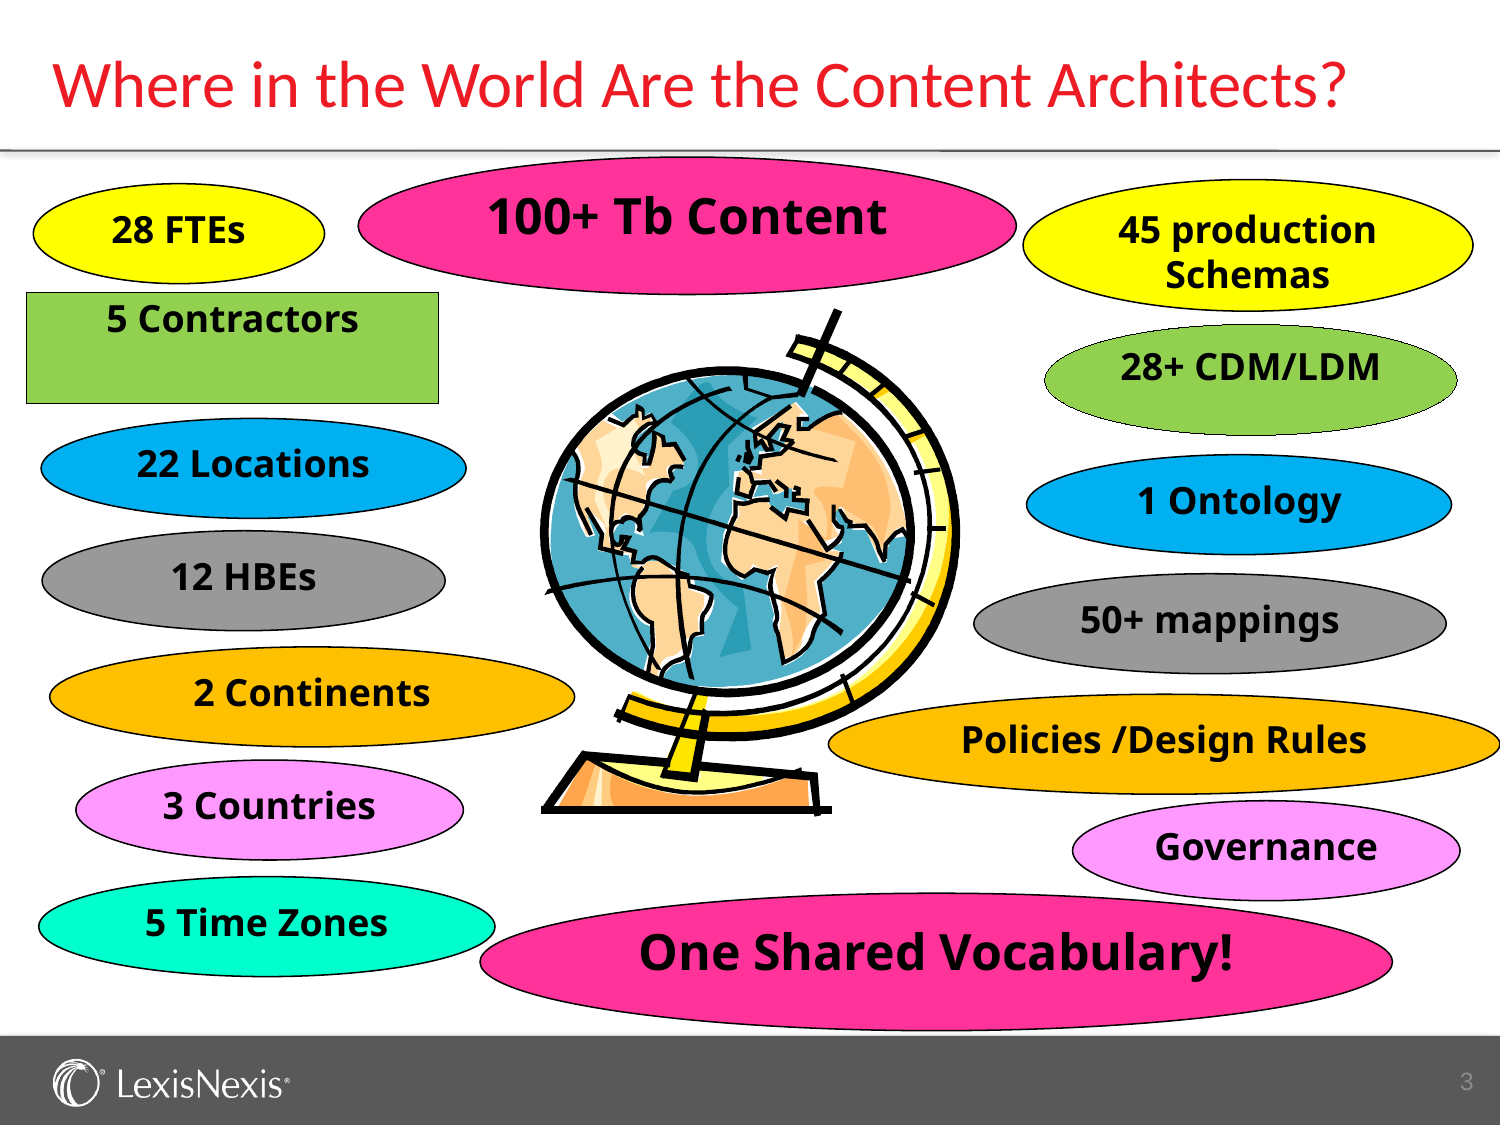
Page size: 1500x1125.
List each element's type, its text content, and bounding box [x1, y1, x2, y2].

text_box One Shared Vocabulary! [480, 893, 1393, 1031]
picture [50, 1056, 292, 1109]
text_box 3 Countries [75, 760, 464, 861]
text_box 28 FTEs [33, 183, 325, 284]
picture [534, 303, 966, 822]
text_box Policies /Design Rules [971, 694, 1500, 795]
text_box 100+ Tb Content [358, 157, 1017, 295]
text_box 45 production Schemas [1023, 179, 1474, 312]
text_box 22 Locations [41, 418, 467, 519]
text_box 12 HBEs [42, 530, 446, 631]
title Where in the World Are the Content Architects? [37, 37, 1463, 138]
text_box 2 Continents [49, 646, 529, 747]
text_box 1 Ontology [1026, 454, 1452, 555]
text_box 5 Time Zones [38, 876, 496, 977]
text_box 28+ CDM/LDM [1044, 324, 1458, 436]
text_box Governance [1072, 800, 1461, 901]
text_box 50+ mappings [973, 573, 1447, 674]
list 5 Contractors [26, 292, 439, 404]
